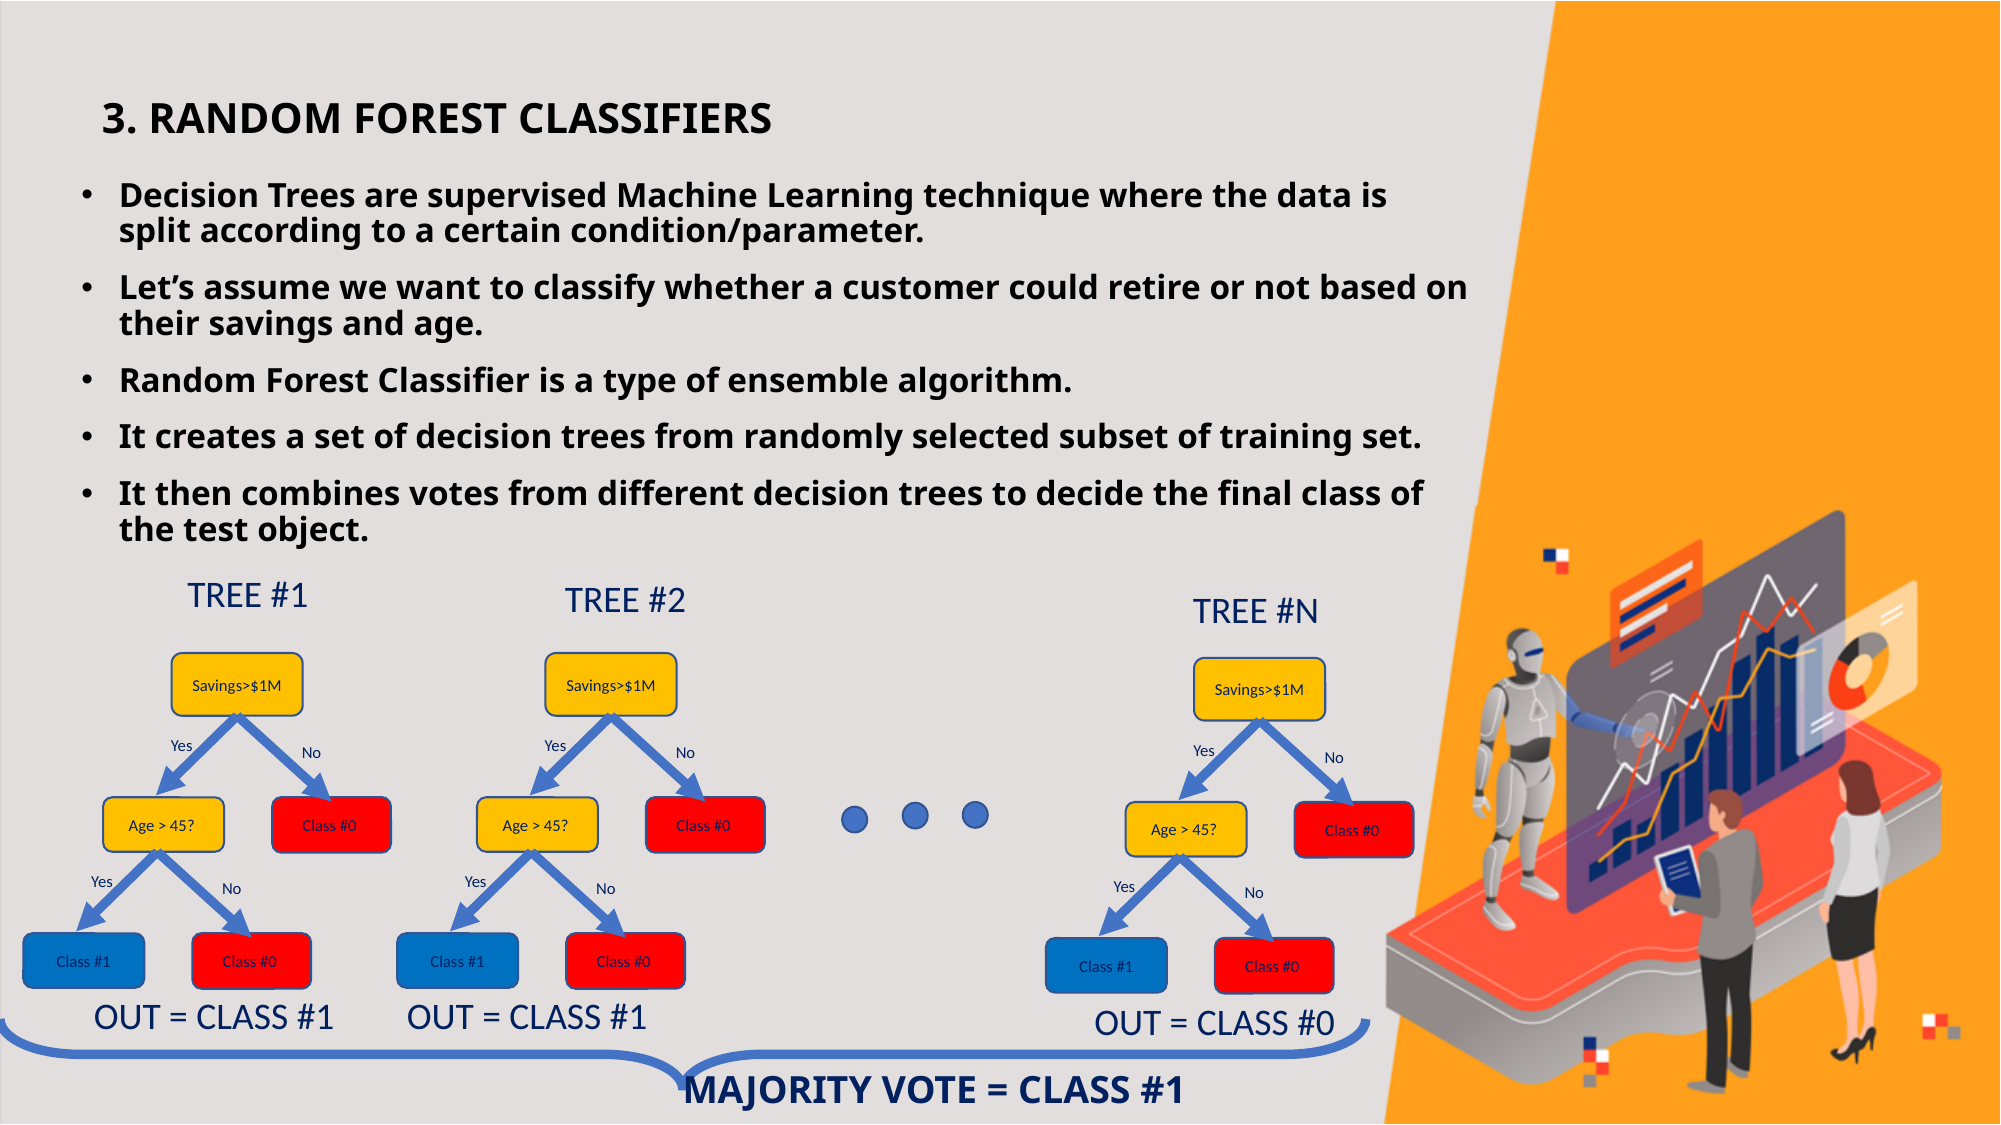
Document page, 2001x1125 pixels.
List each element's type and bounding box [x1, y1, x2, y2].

text_box [1098, 856, 1179, 937]
text_box [449, 851, 531, 932]
text_box [1178, 720, 1259, 801]
text_box [155, 715, 237, 796]
text_box [76, 851, 157, 932]
text_box [529, 715, 611, 796]
text_box [157, 851, 252, 938]
text_box [1259, 720, 1355, 807]
text_box [237, 715, 332, 802]
picture [0, 1, 2000, 1124]
text_box [531, 851, 626, 938]
text_box [611, 715, 706, 802]
text_box [1179, 856, 1275, 943]
